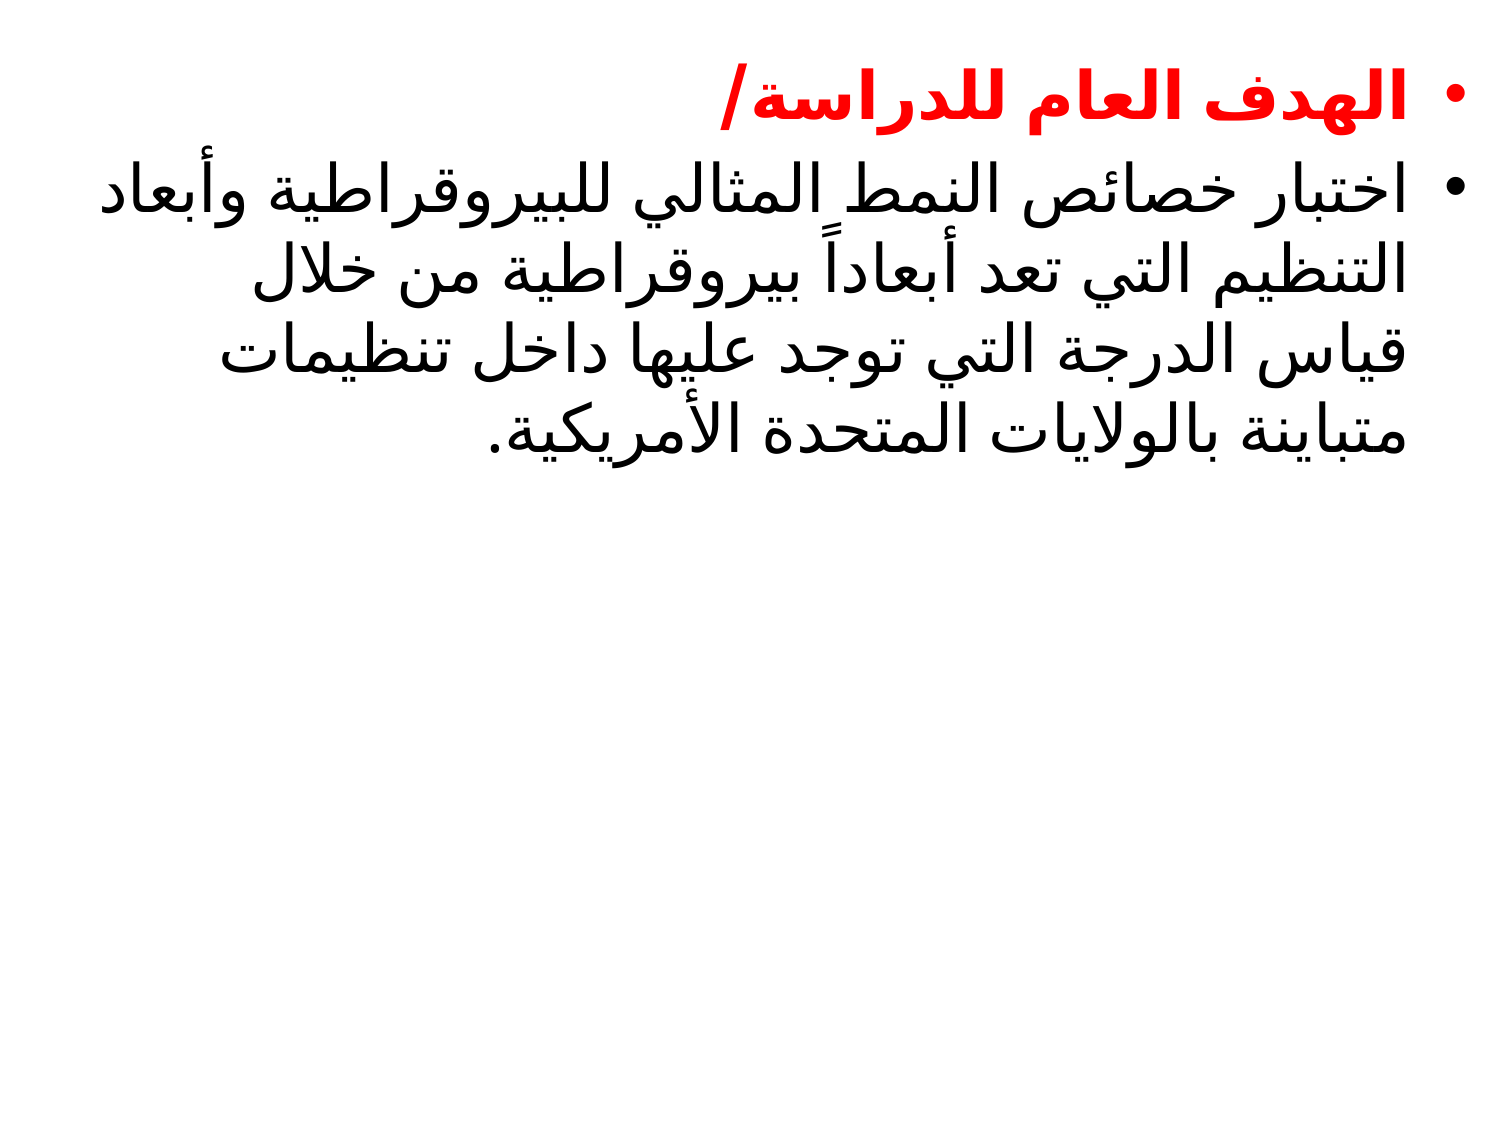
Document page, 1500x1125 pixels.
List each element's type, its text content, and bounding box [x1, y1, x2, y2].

list الهدف العام للدراسة/ اختبار خصائص النمط المثالي للبيروقراطية وأبعاد التنظيم التي تعد أبعاداً بيروقراطية من خلال قياس الدرجة التي توجد عليها داخل تنظيمات متباينة بالولايات المتحدة الأمريكية. [75, 45, 1483, 1005]
